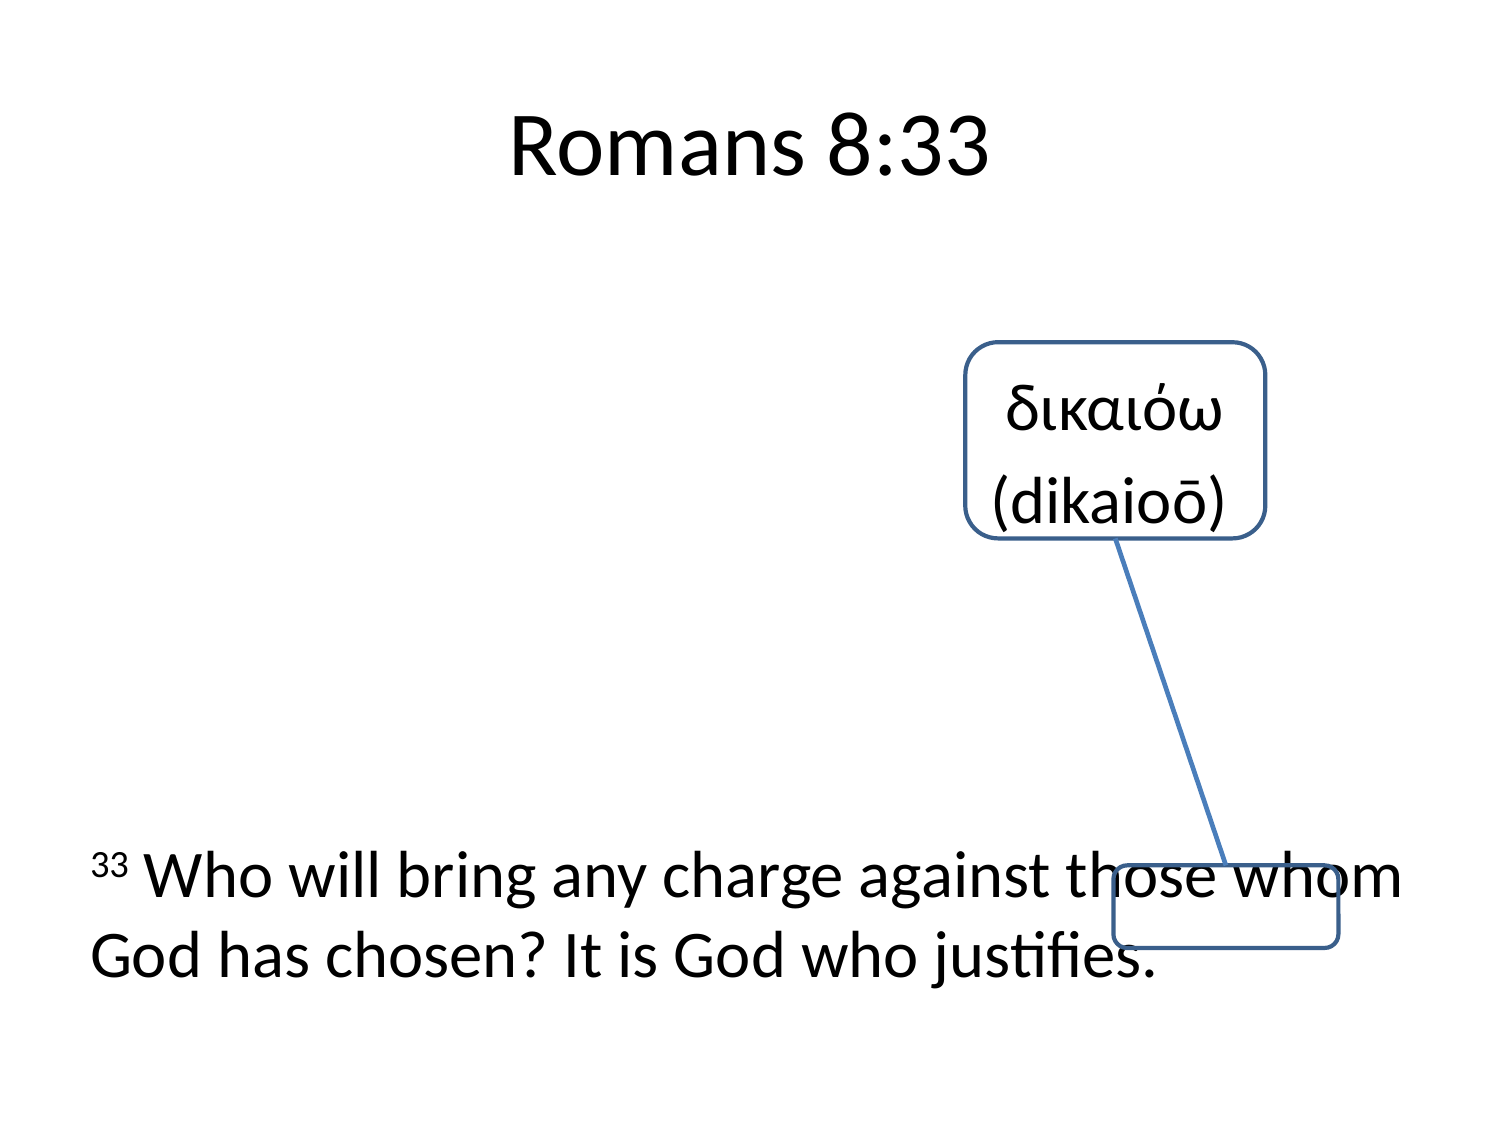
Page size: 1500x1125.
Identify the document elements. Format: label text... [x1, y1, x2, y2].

title Romans 8:33 [75, 45, 1425, 233]
text_box [1111, 863, 1341, 951]
text_box [963, 340, 1268, 541]
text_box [1115, 538, 1227, 866]
list δικαιόω (dikaioō) 33 Who will bring any charge against those whom God has chosen? It is God who justifies. [75, 262, 1425, 1005]
